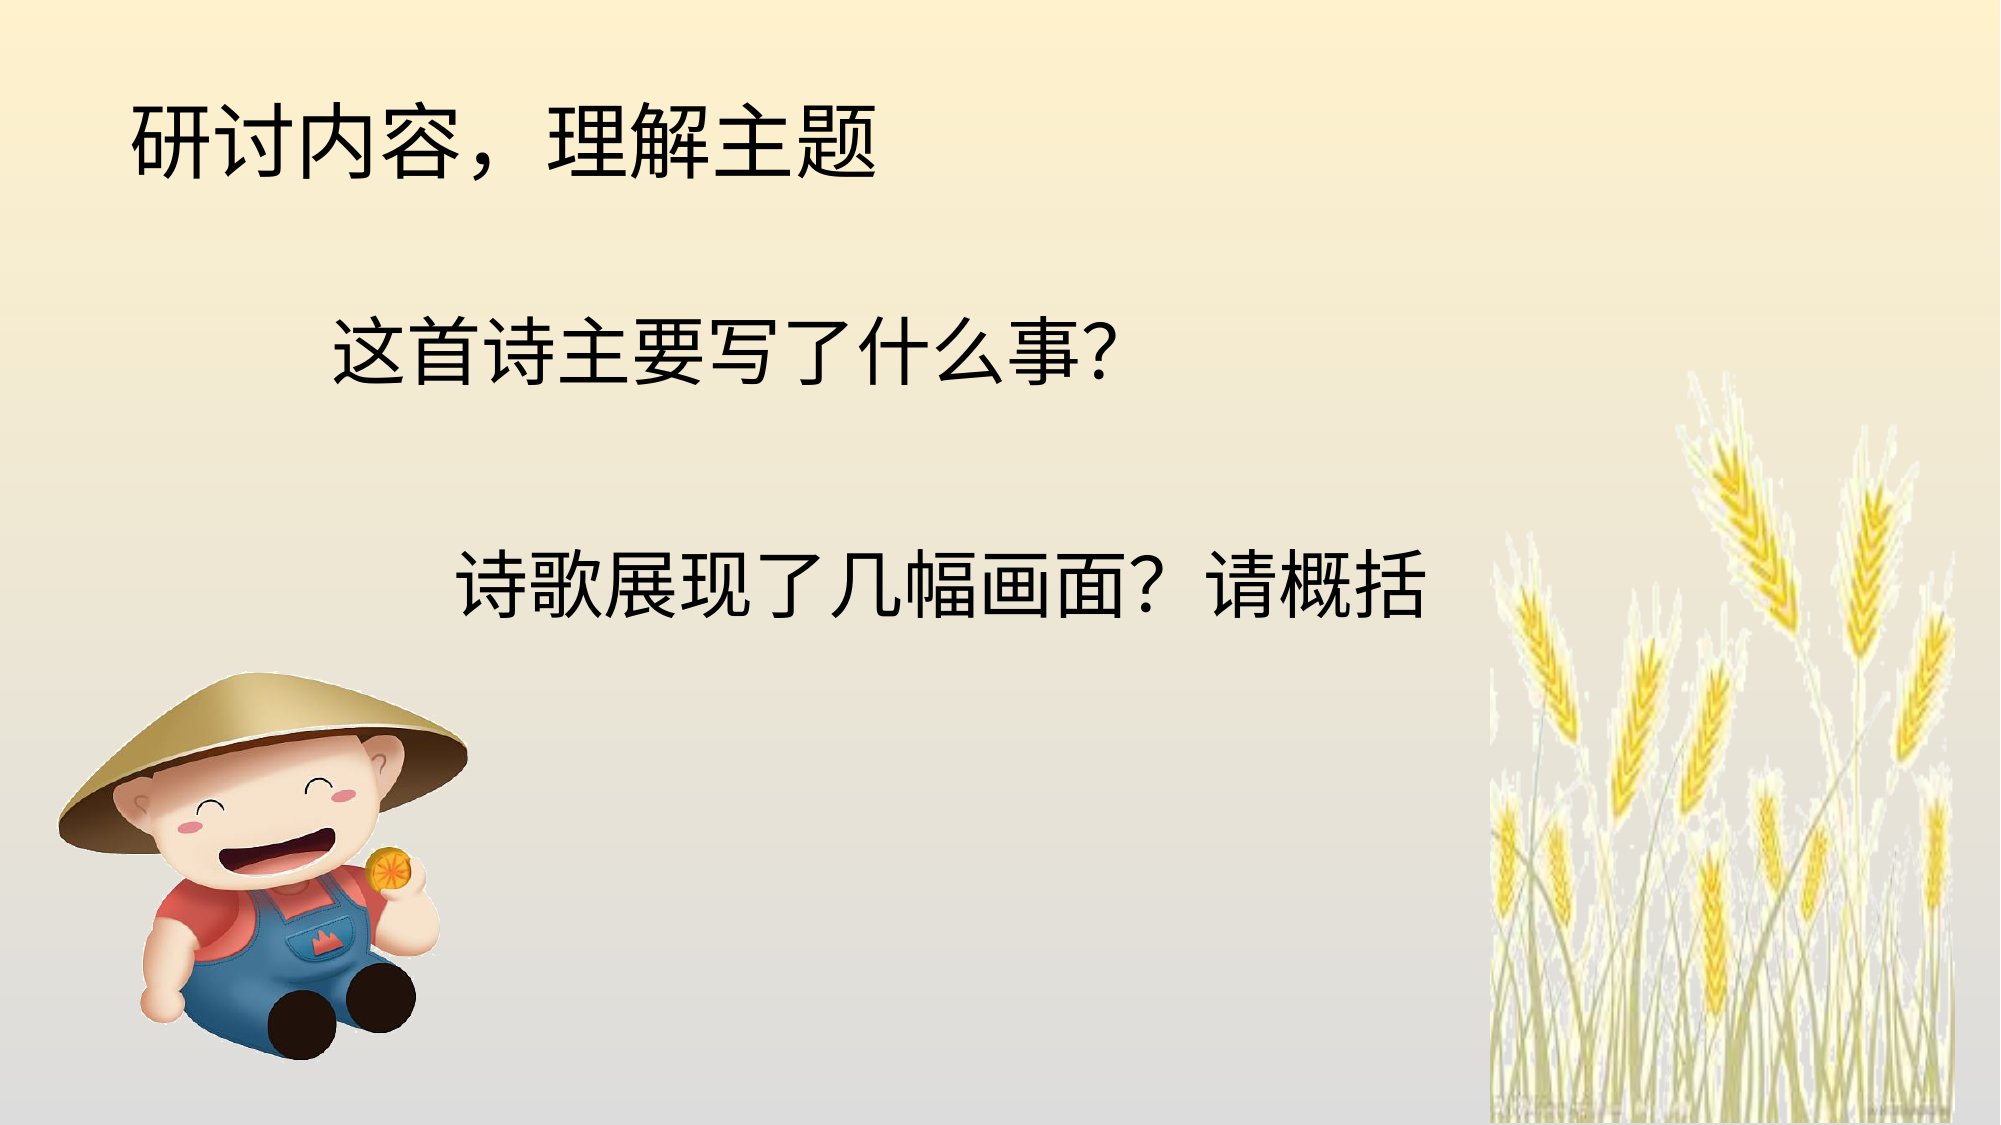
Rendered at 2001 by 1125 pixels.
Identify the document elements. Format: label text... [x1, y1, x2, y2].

text_box 研讨内容，理解主题 [114, 82, 1321, 197]
picture [53, 559, 548, 1123]
text_box 这首诗主要写了什么事？ [316, 297, 1439, 403]
text_box 诗歌展现了几幅画面？请概括 [439, 529, 1490, 635]
picture [1490, 159, 1955, 1123]
